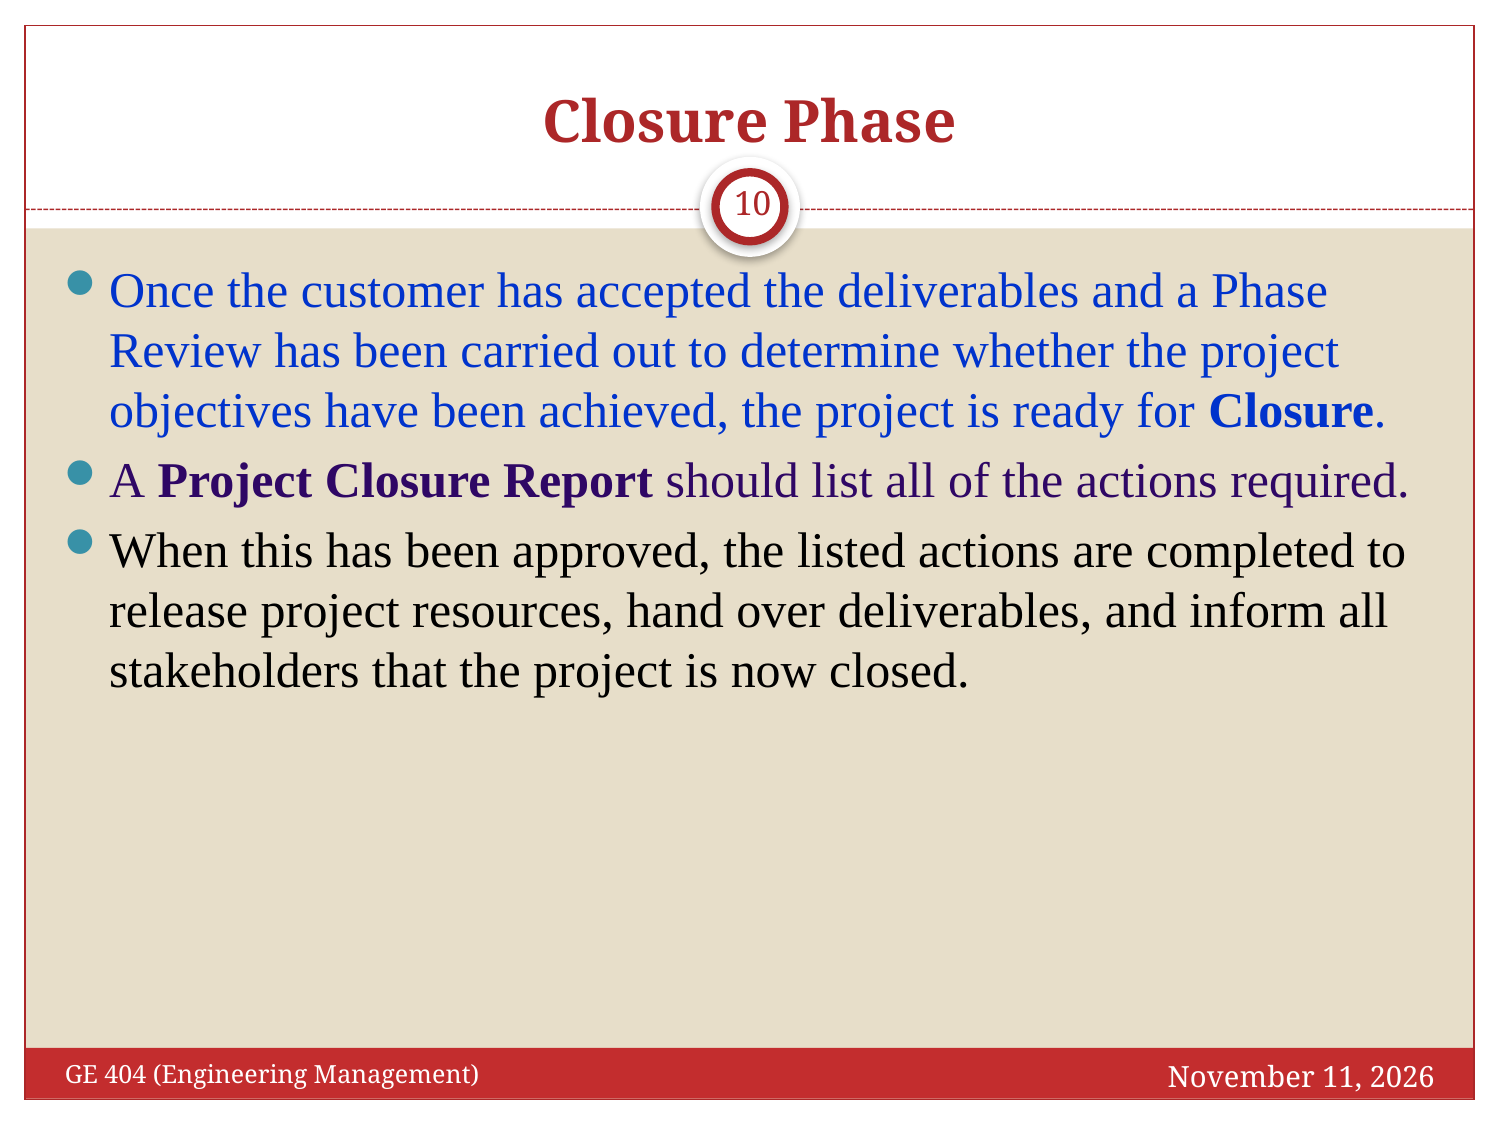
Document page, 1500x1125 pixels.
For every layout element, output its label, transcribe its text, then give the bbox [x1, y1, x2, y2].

list Once the customer has accepted the deliverables and a Phase Review has been carried out to determine whether the project objectives have been achieved, the project is ready for Closure. A Project Closure Report should list all of the actions required. When this has been approved, the listed actions are completed to release project resources, hand over deliverables, and inform all stakeholders that the project is now closed. [49, 250, 1445, 1001]
footer GE 404 (Engineering Management) [50, 1051, 638, 1112]
title Closure Phase [49, 37, 1450, 162]
slide_number 10 [715, 168, 791, 241]
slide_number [950, 1050, 1450, 1111]
